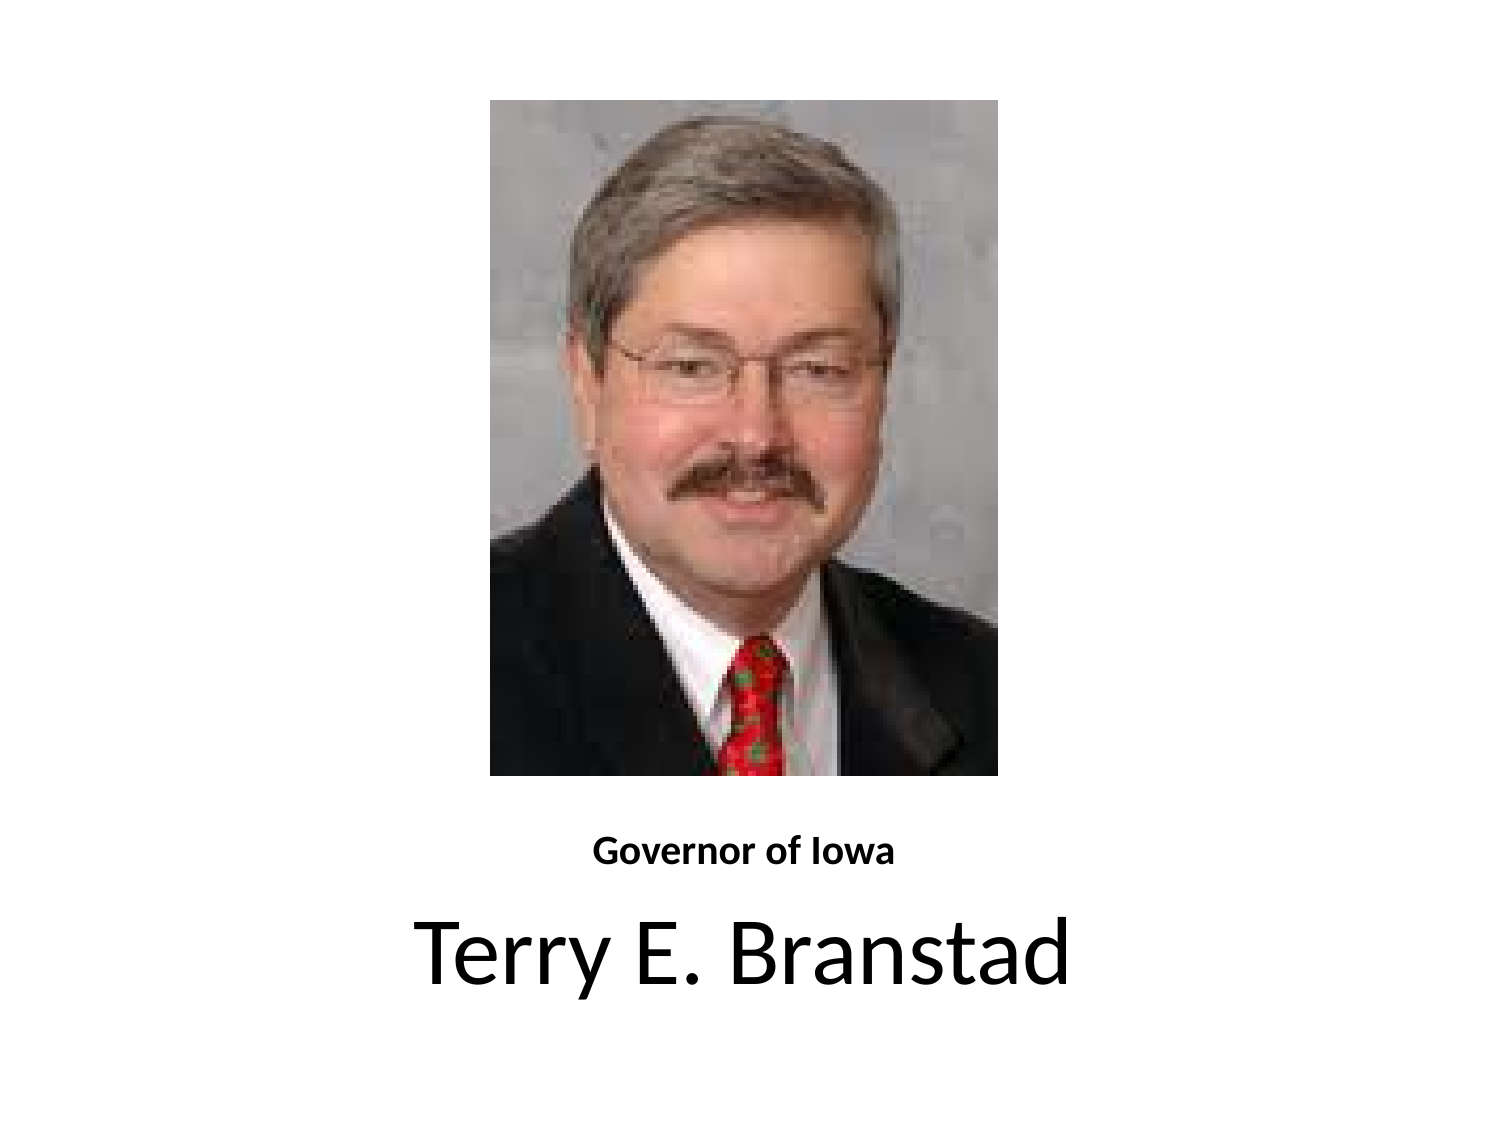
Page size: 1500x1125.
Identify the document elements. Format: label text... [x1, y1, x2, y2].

picture [490, 100, 998, 776]
title Governor of Iowa [294, 787, 1194, 880]
list Terry E. Branstad [294, 880, 1194, 1013]
